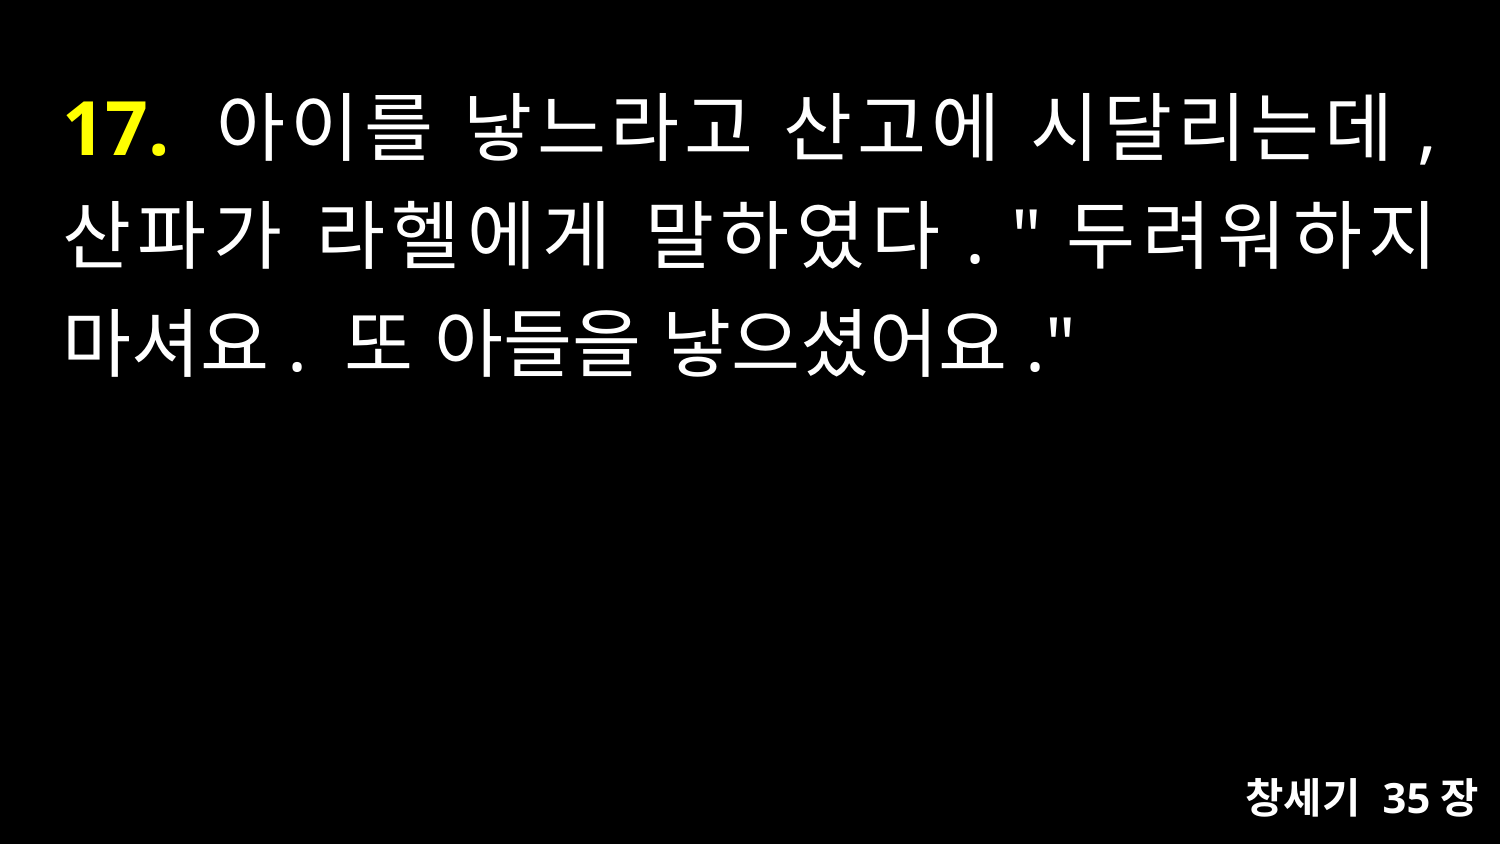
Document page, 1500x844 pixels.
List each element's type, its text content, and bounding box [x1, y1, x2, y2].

title 17. 아이를 낳느라고 산고에 시달리는데, 산파가 라헬에게 말하였다. "두려워하지 마셔요. 또 아들을 낳으셨어요." [0, 0, 1500, 844]
subtitle 창세기 35장 [916, 770, 1500, 844]
